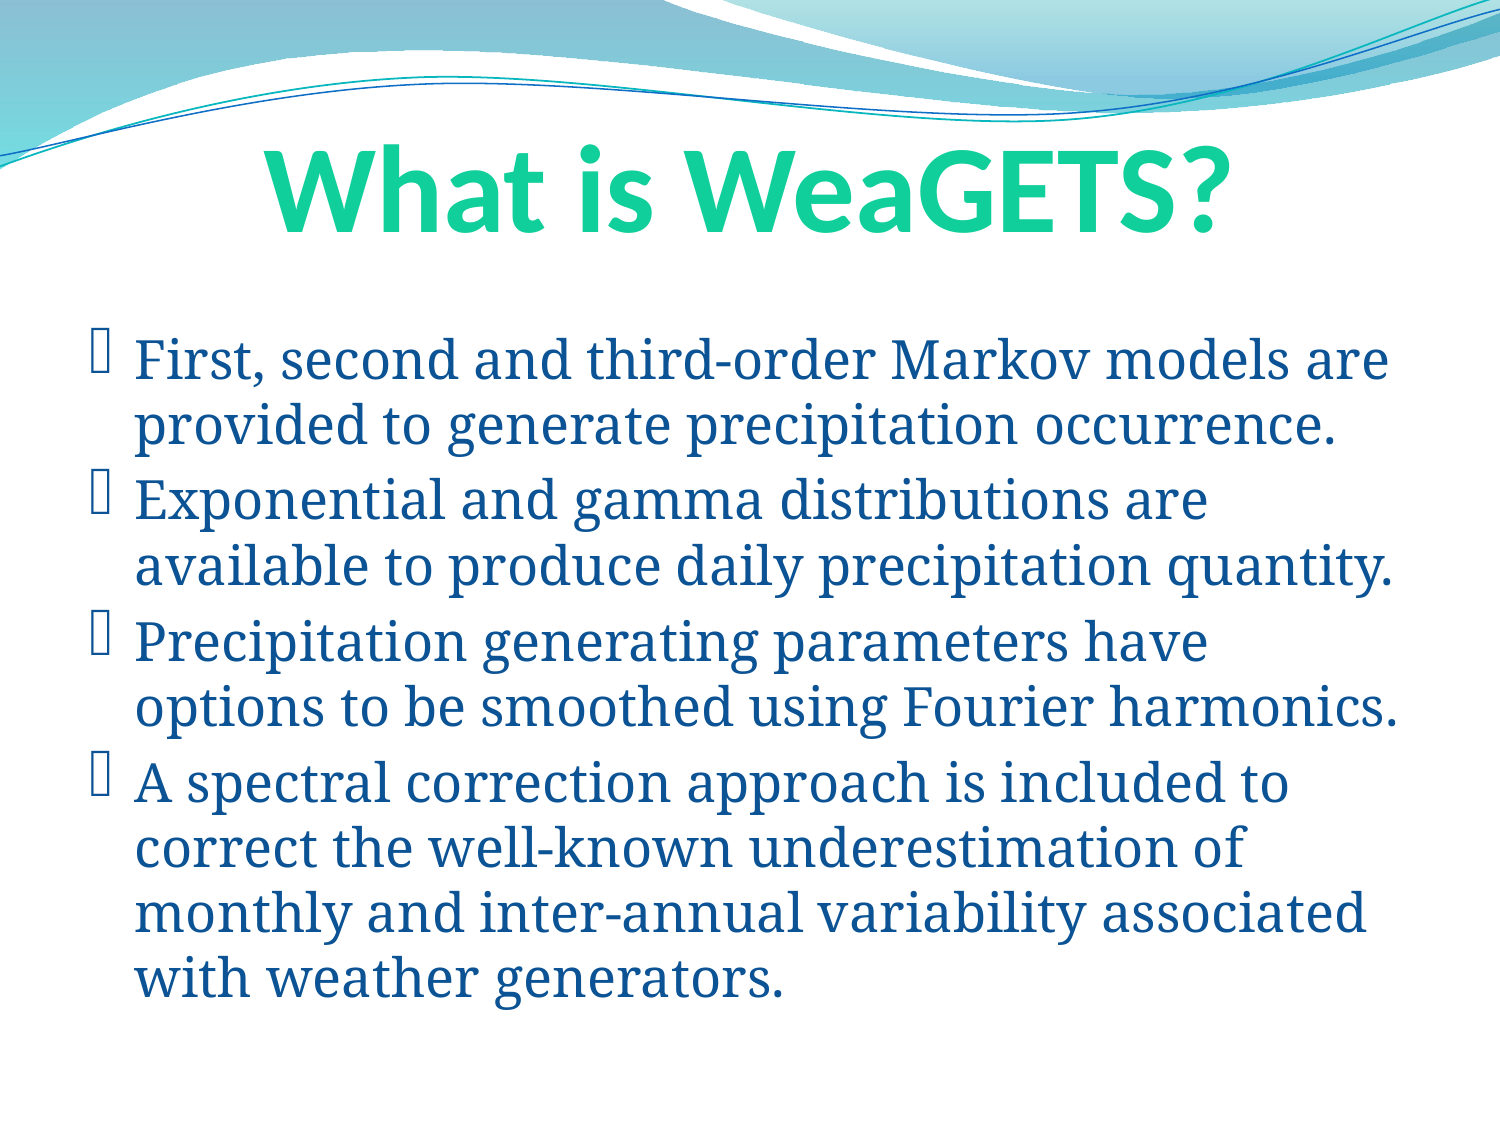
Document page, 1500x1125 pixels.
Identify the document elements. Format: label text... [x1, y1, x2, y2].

title What is WeaGETS? [75, 99, 1425, 288]
list First, second and third-order Markov models are provided to generate precipitation occurrence. Exponential and gamma distributions are available to produce daily precipitation quantity. Precipitation generating parameters have options to be smoothed using Fourier harmonics. A spectral correction approach is included to correct the well-known underestimation of monthly and inter-annual variability associated with weather generators. [75, 317, 1425, 1038]
